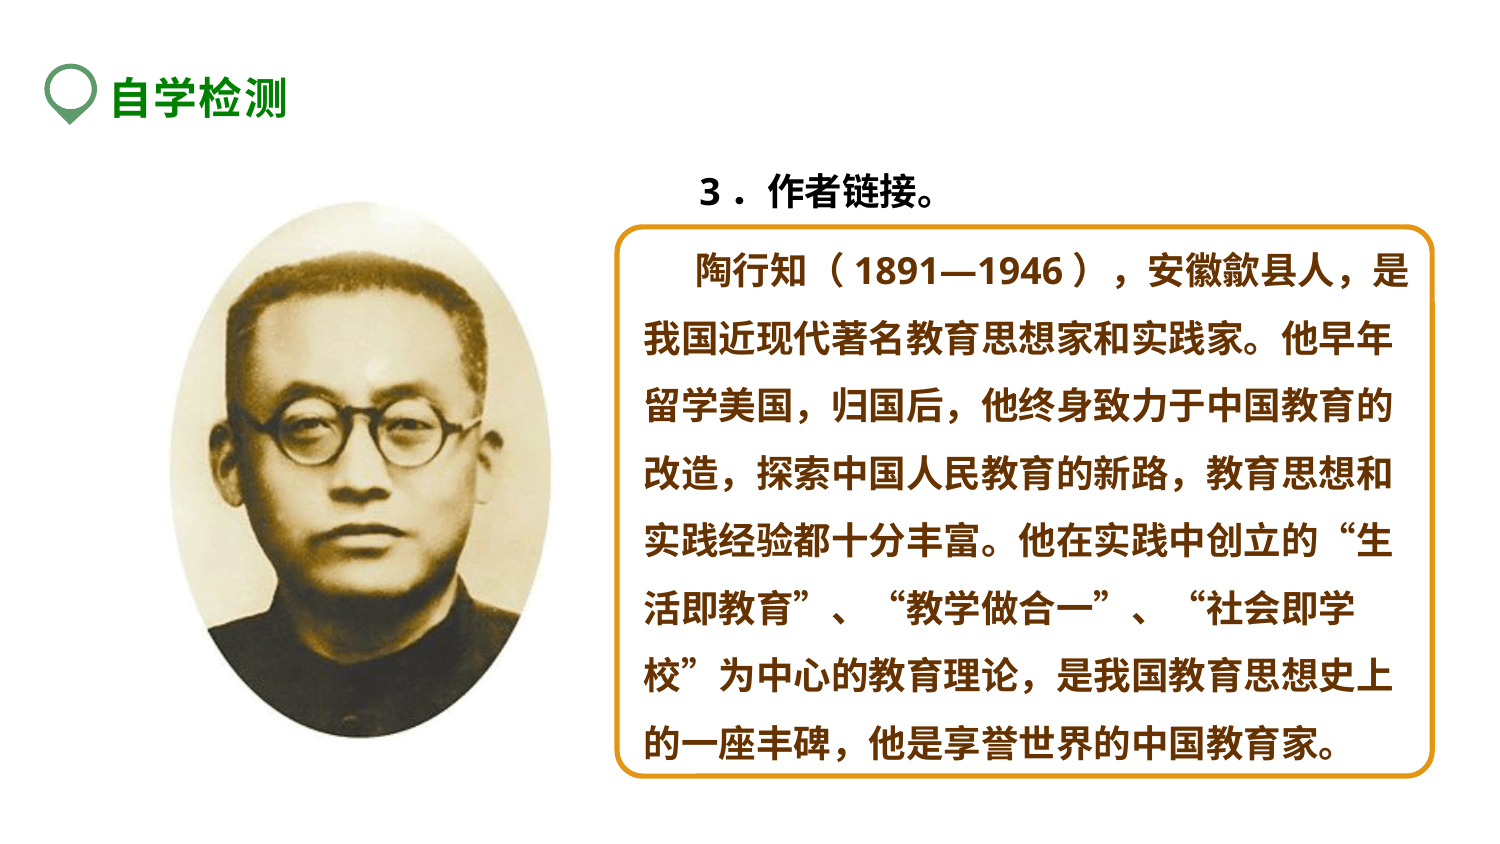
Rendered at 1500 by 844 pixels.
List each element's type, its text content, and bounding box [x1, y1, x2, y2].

text_box [617, 226, 1433, 777]
text_box 陶行知（1891—1946），安徽歙县人，是我国近现代著名教育思想家和实践家。他早年留学美国，归国后，他终身致力于中国教育的改造，探索中国人民教育的新路，教育思想和实践经验都十分丰富。他在实践中创立的“生活即教育”、“教学做合一”、“社会即学校”为中心的教育理论，是我国教育思想史上的一座丰碑，他是享誉世界的中国教育家。 [632, 219, 1442, 771]
picture [162, 197, 559, 745]
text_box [44, 63, 317, 132]
text_box 3．作者链接。 [688, 162, 967, 219]
